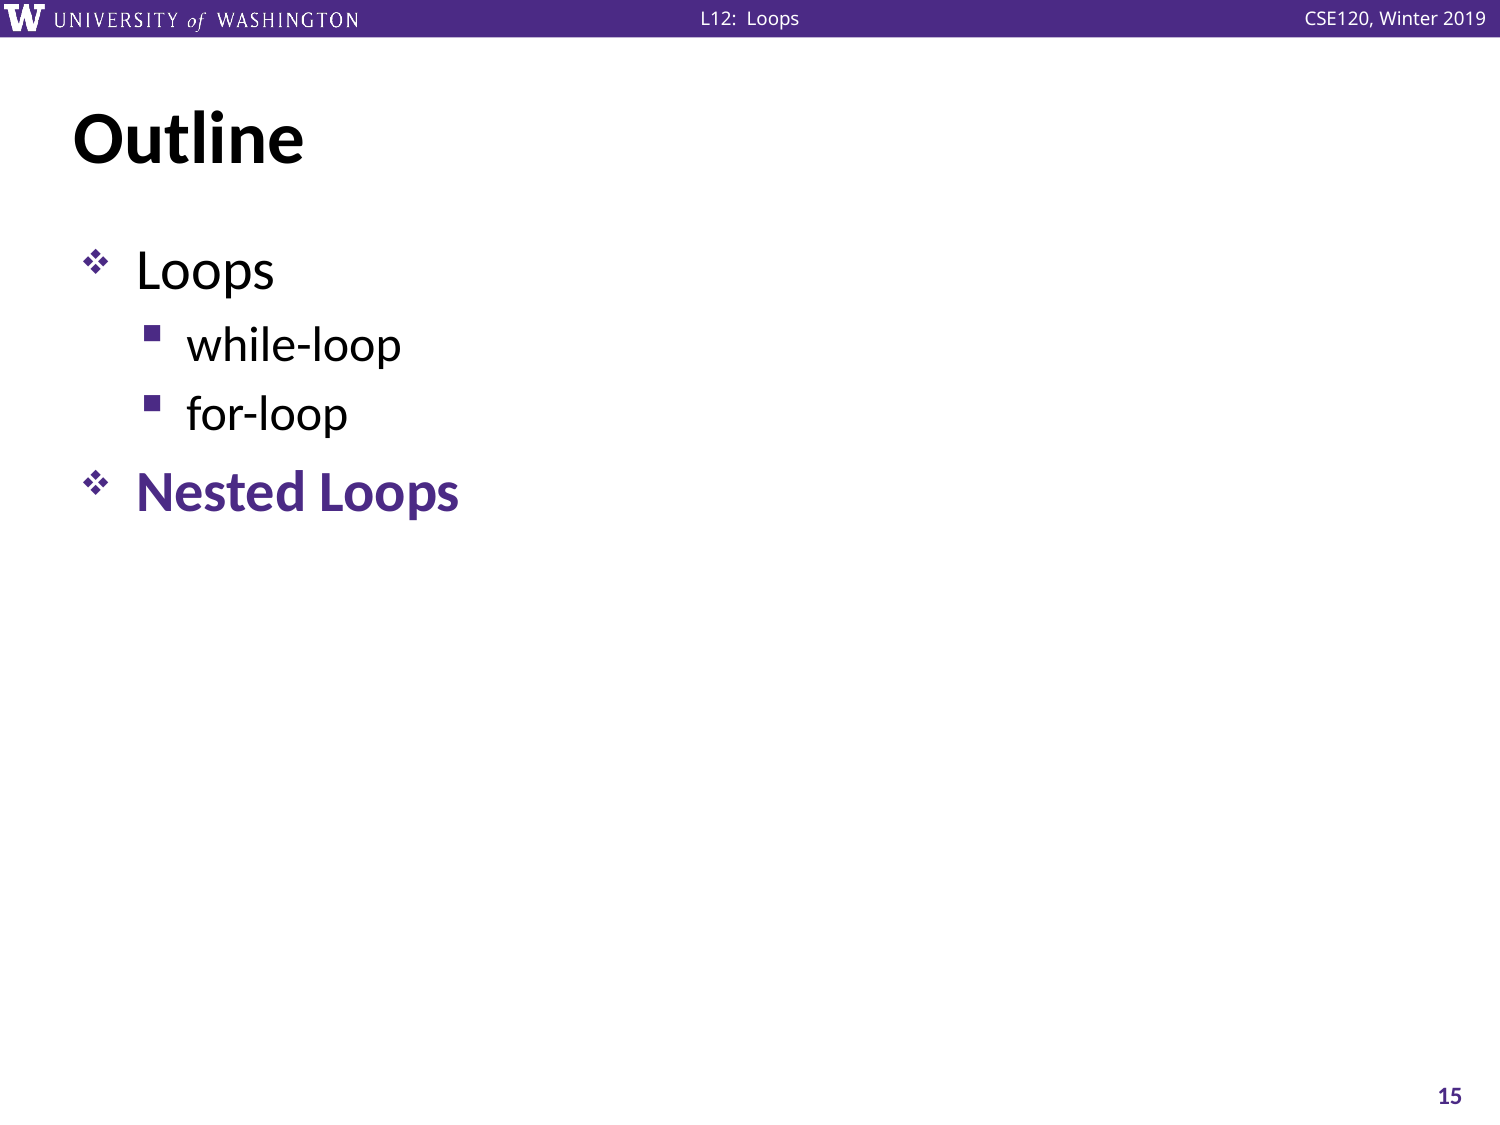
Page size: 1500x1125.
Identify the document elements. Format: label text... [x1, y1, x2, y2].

picture [4, 4, 358, 32]
slide_number 15 [1400, 1065, 1500, 1125]
title Outline [58, 71, 1438, 197]
list Loops while-loop for-loop Nested Loops [64, 223, 1438, 1040]
